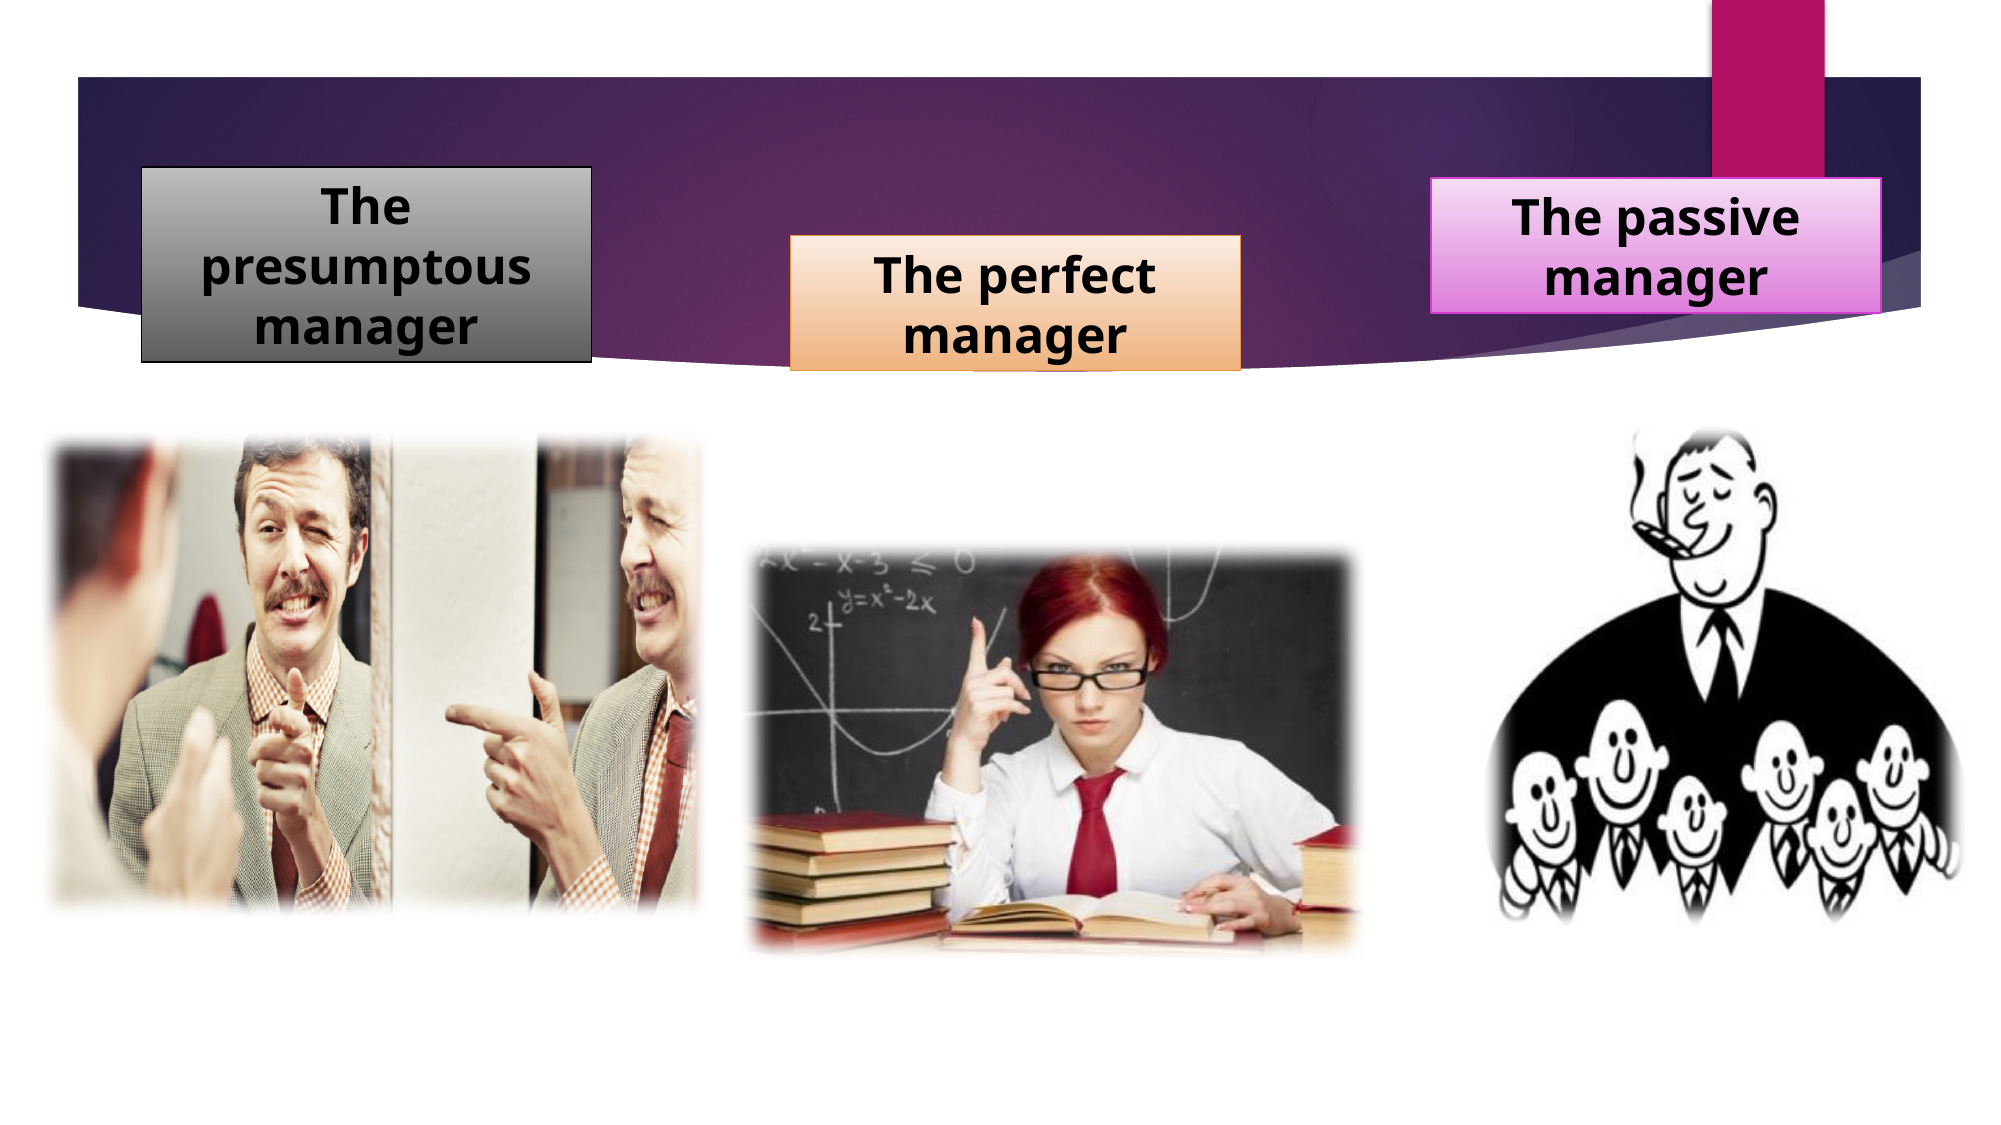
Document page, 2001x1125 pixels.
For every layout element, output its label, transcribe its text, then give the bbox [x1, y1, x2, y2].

picture [738, 538, 1367, 963]
text_box The passive manager [1430, 177, 1882, 314]
picture [1481, 423, 1968, 929]
picture [38, 429, 709, 919]
text_box The presumptous manager [141, 166, 592, 363]
text_box The perfect manager [790, 235, 1241, 371]
